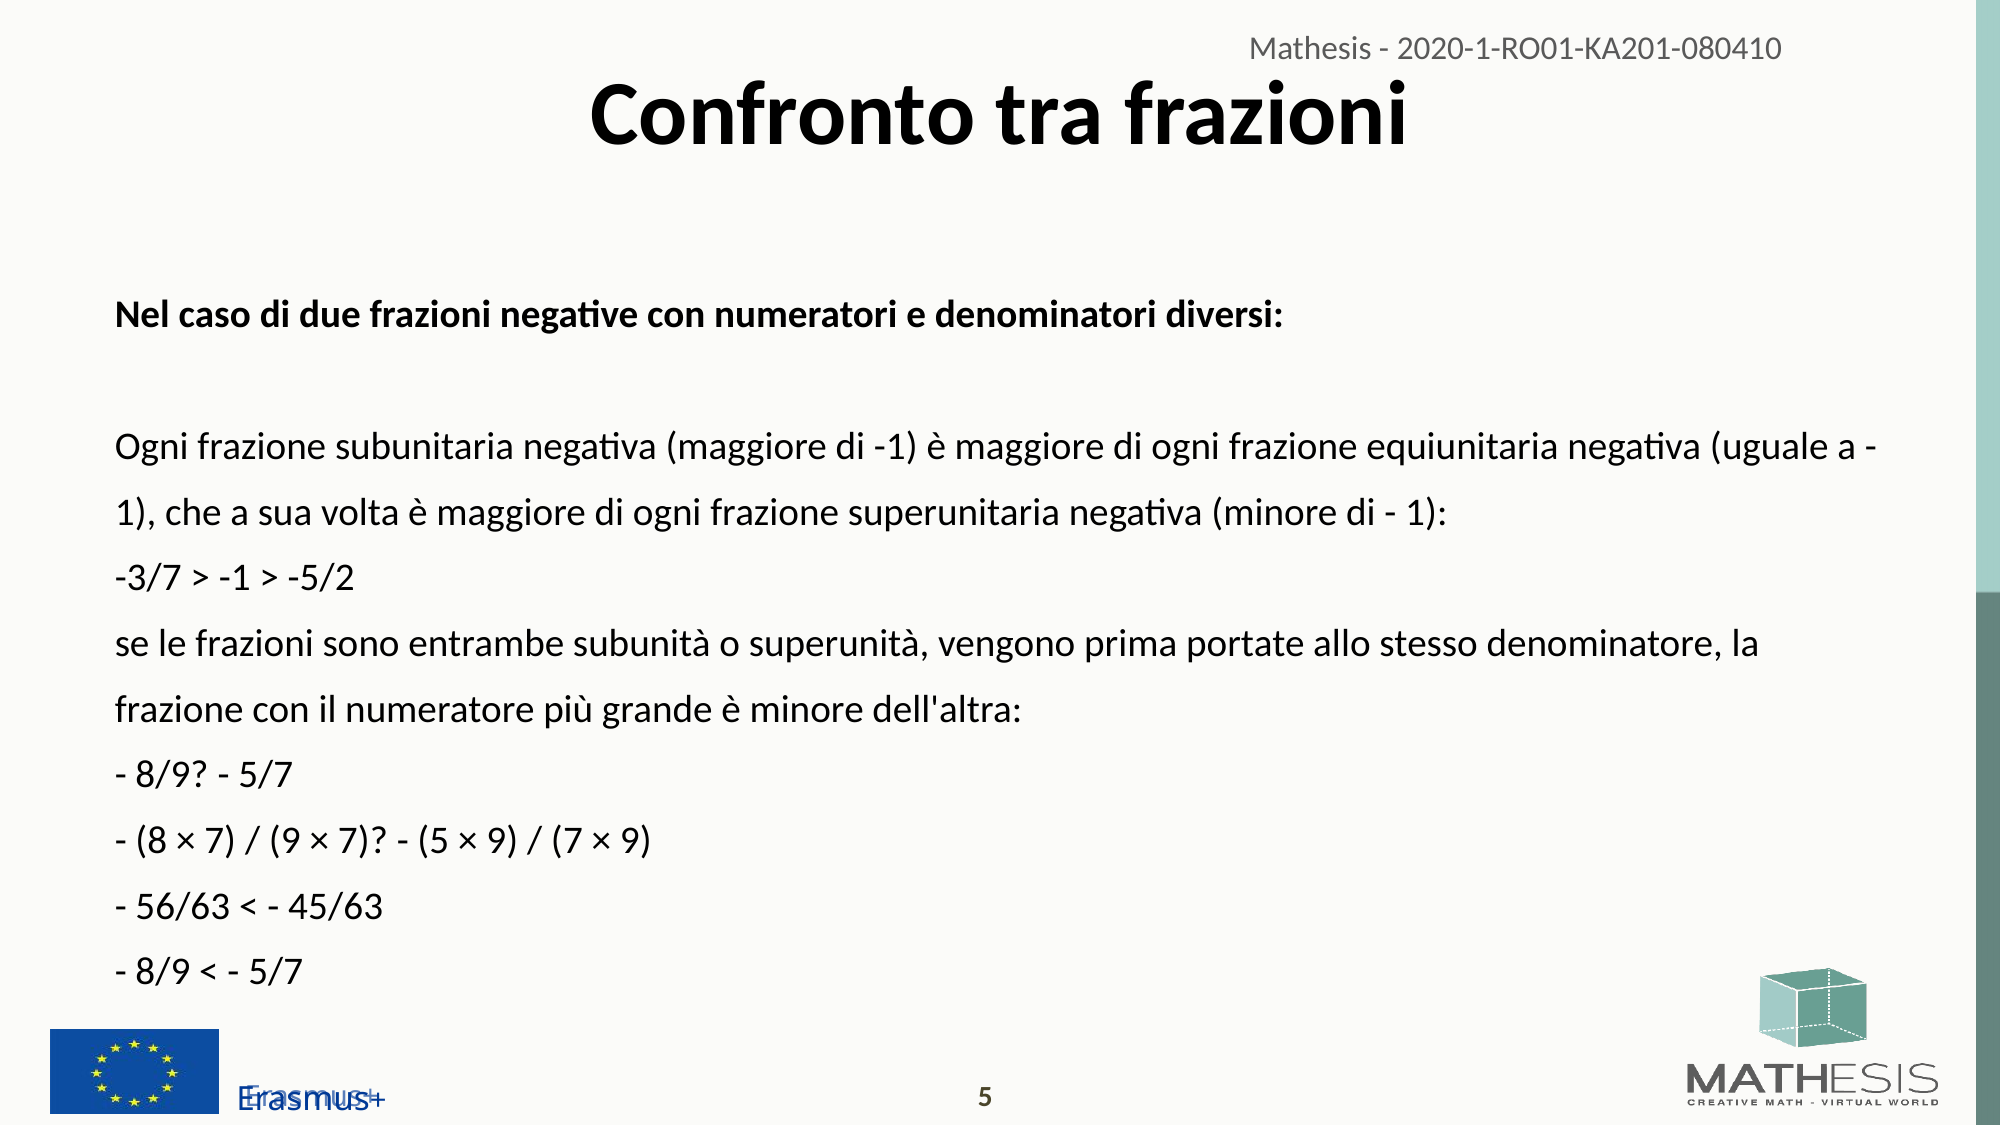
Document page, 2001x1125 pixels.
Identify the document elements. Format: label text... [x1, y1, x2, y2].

picture [50, 1029, 219, 1114]
title Confronto tra frazioni [99, 45, 1900, 233]
list Nel caso di due frazioni negative con numeratori e denominatori diversi: Ogni frazione subunitaria negativa (maggiore di -1) è maggiore di ogni frazione equiunitaria negativa (uguale a -1), che a sua volta è maggiore di ogni frazione superunitaria negativa (minore di - 1): -3/7 > -1 > -5/2 se le frazioni sono entrambe subunità o superunità, vengono prima portate allo stesso denominatore, la frazione con il numeratore più grande è minore dell'altra: - 8/9? - 5/7 - (8 × 7) / (9 × 7)? - (5 × 9) / (7 × 9) - 56/63 < - 45/63 - 8/9 < - 5/7 [99, 262, 1900, 1005]
